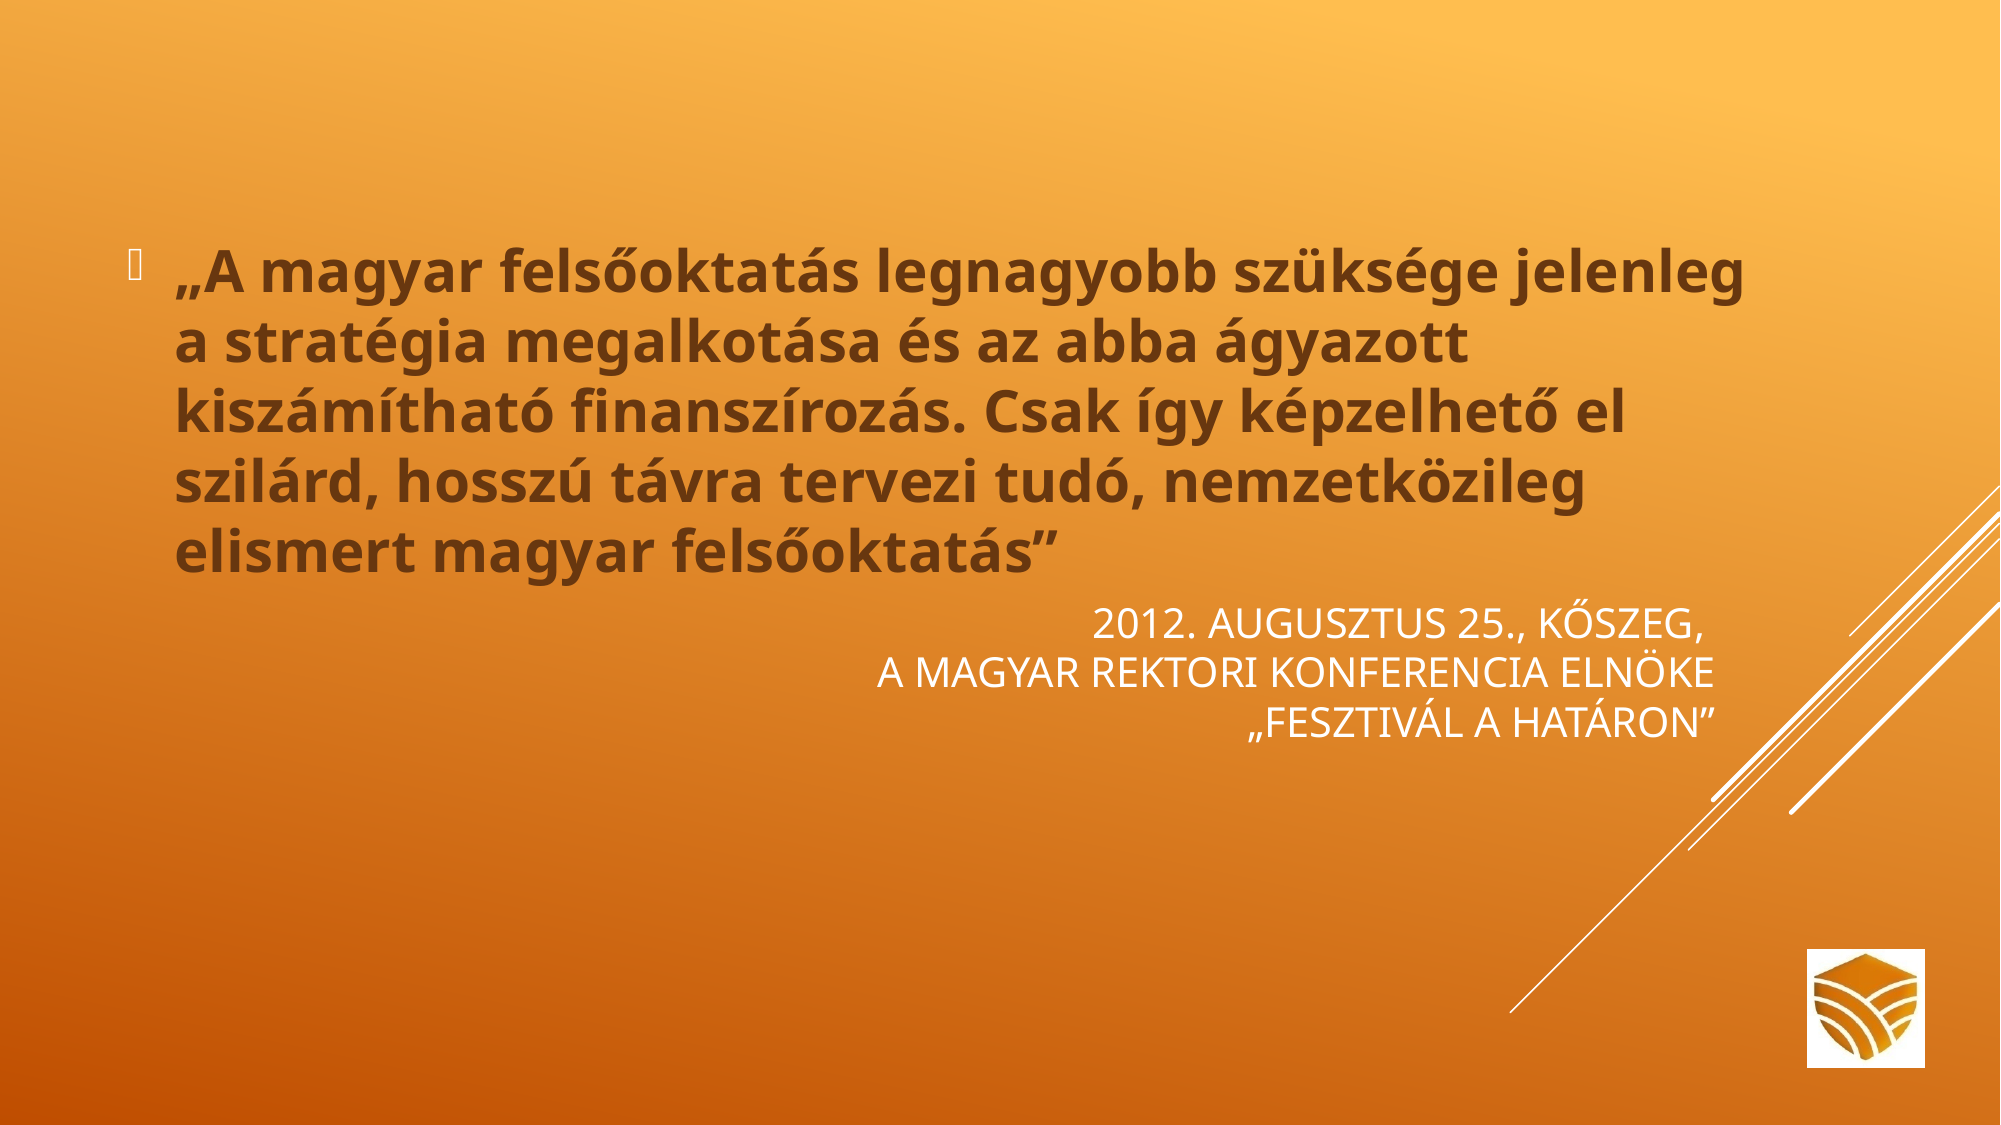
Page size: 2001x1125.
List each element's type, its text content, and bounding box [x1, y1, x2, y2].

list „A magyar felsőoktatás legnagyobb szüksége jelenleg a stratégia megalkotása és az abba ágyazott kiszámítható finanszírozás. Csak így képzelhető el szilárd, hosszú távra tervezi tudó, nemzetközileg elismert magyar felsőoktatás” [112, 112, 1795, 706]
title 2012. Augusztus 25., Kőszeg, A MAGYAR Rektori Konferencia Elnöke „Fesztivál a határon” [112, 706, 1731, 754]
picture [1807, 949, 1925, 1068]
